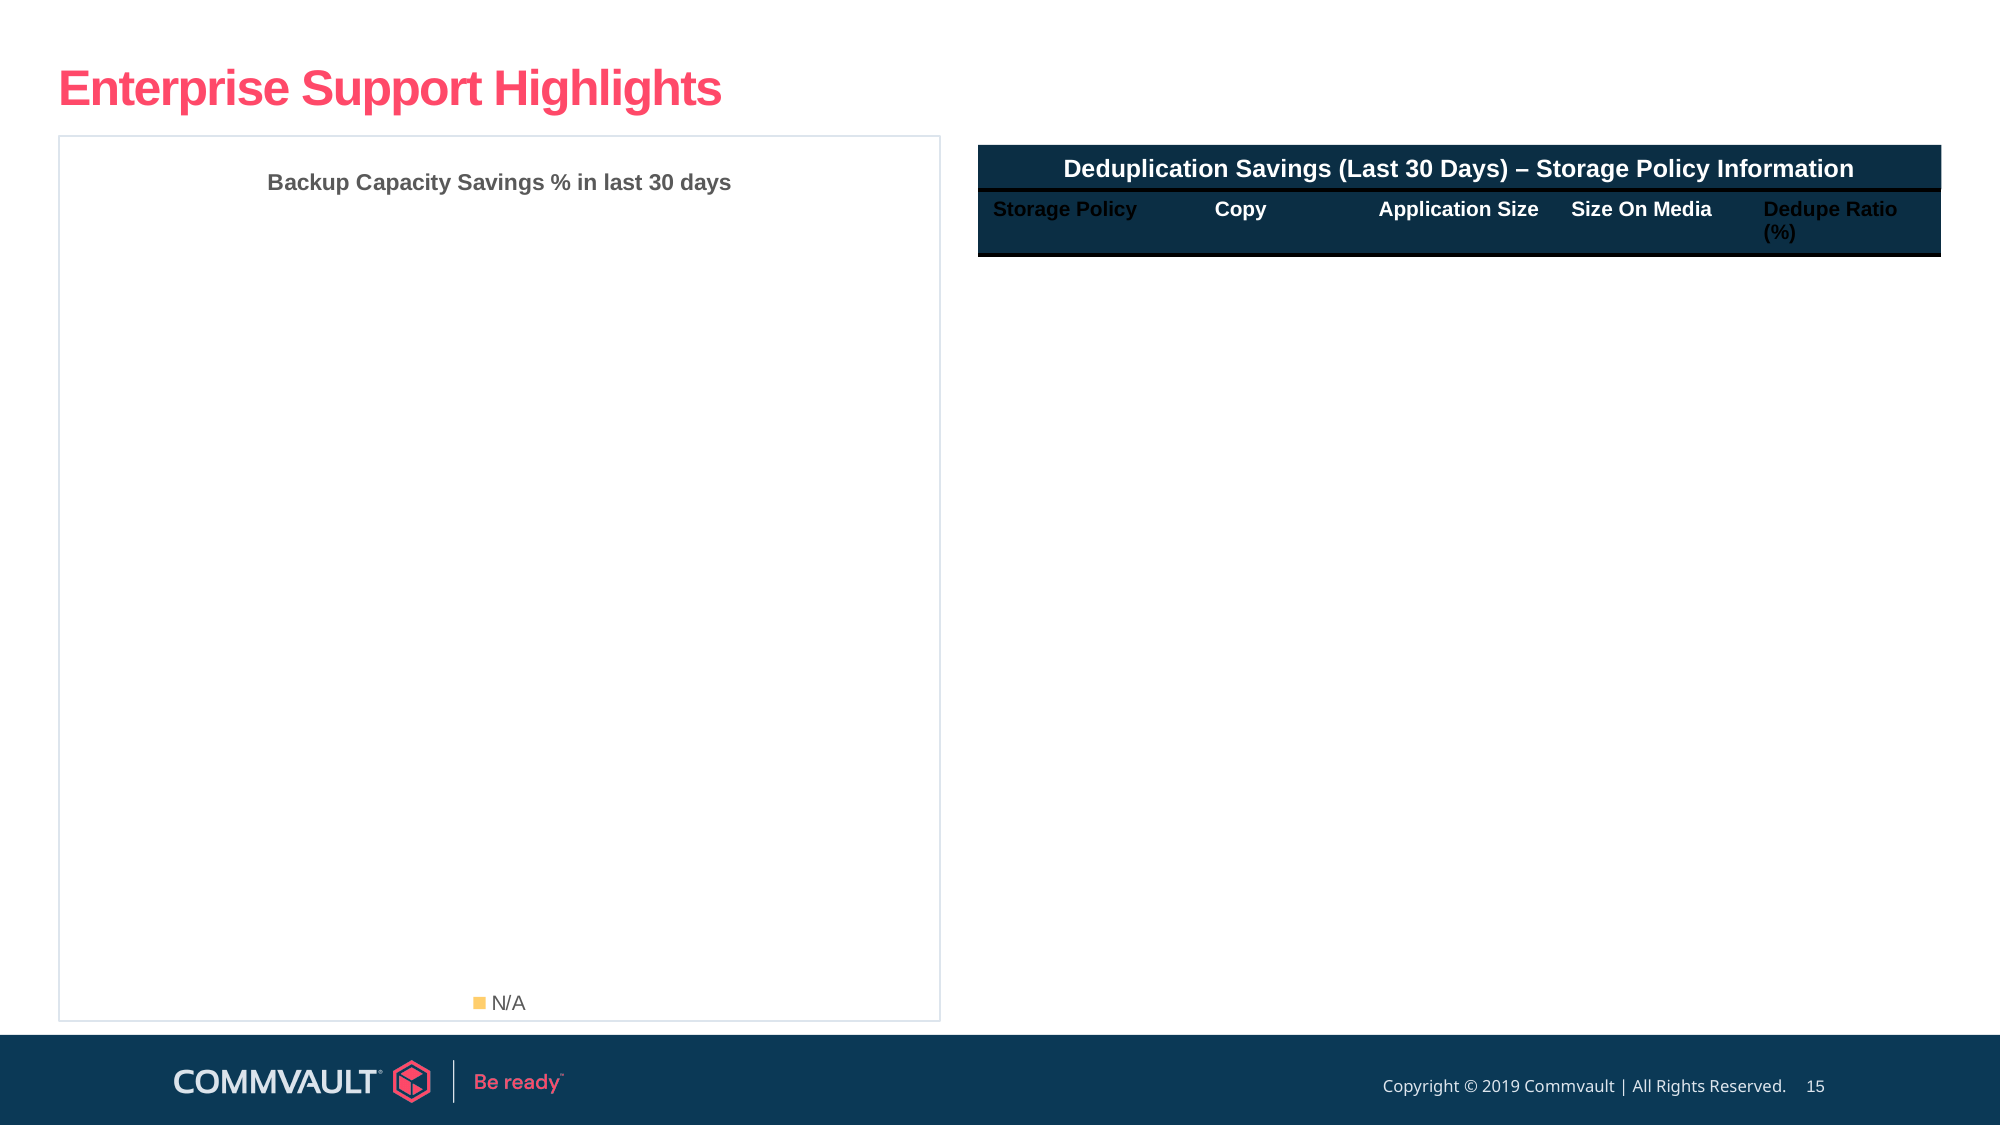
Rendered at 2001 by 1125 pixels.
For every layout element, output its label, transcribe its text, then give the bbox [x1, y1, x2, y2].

text_box Deduplication Savings (Last 30 Days) – Storage Policy Information [978, 144, 1942, 190]
picture [174, 1060, 564, 1103]
table_header Dedupe Ratio (%) [1749, 192, 1941, 253]
table_header Size On Media [1556, 192, 1749, 253]
slide_number 15 [1790, 1051, 1825, 1097]
table_header Storage Policy [978, 192, 1200, 253]
table_header Application Size [1364, 192, 1556, 253]
table_header Copy [1200, 192, 1364, 253]
chart [58, 134, 942, 1022]
title Enterprise Support Highlights [58, 46, 1709, 117]
